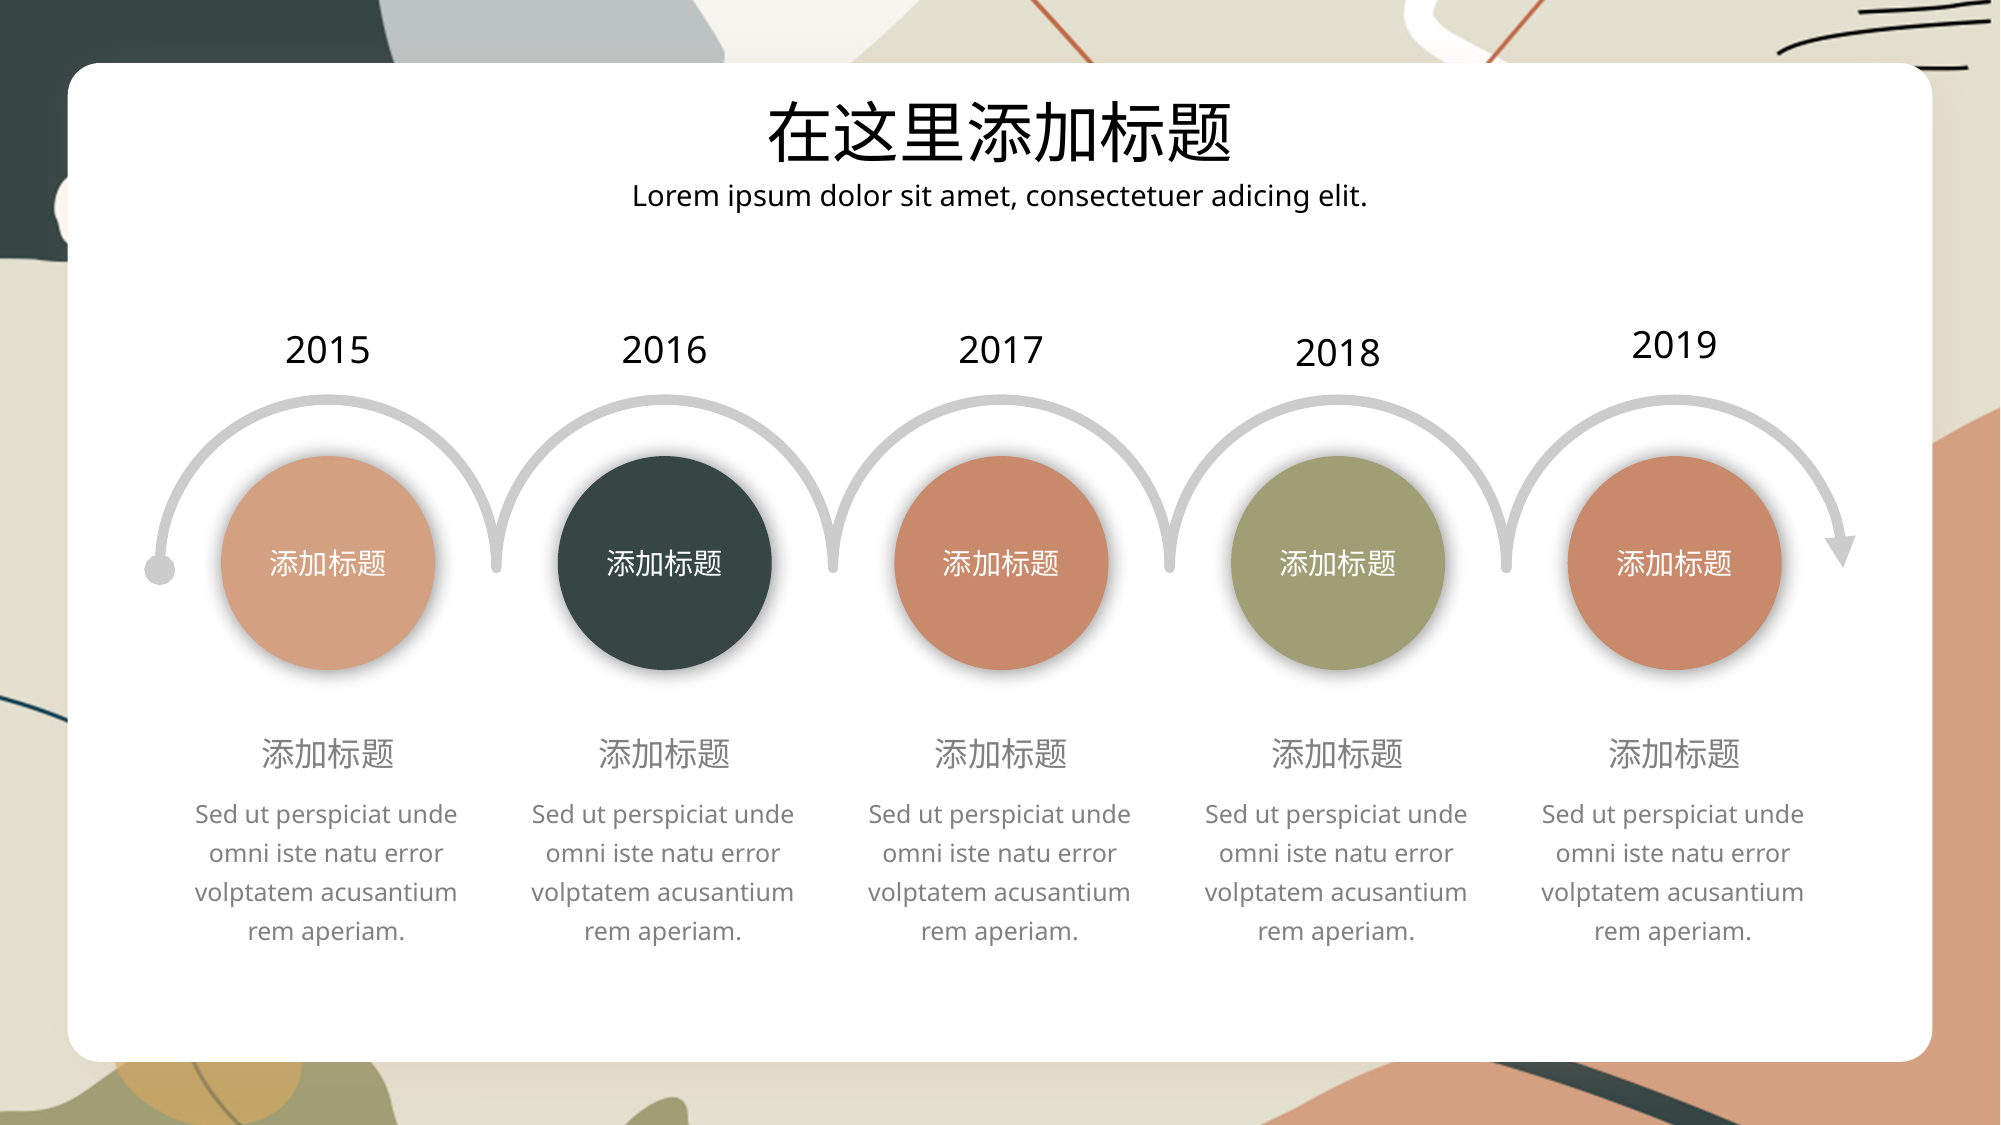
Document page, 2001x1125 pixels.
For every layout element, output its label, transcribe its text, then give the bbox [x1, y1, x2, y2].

text_box Sed ut perspiciat unde omni iste natu error volptatem acusantium rem aperiam. [1518, 782, 1828, 954]
text_box 添加标题 [246, 725, 410, 781]
text_box [832, 398, 1171, 570]
text_box Sed ut perspiciat unde omni iste natu error volptatem acusantium rem aperiam. [508, 782, 818, 954]
text_box Sed ut perspiciat unde omni iste natu error volptatem acusantium rem aperiam. [845, 782, 1155, 954]
text_box 添加标题 [927, 537, 1075, 588]
text_box 2018 [1280, 320, 1396, 382]
text_box 添加标题 [254, 537, 402, 588]
text_box Sed ut perspiciat unde omni iste natu error volptatem acusantium rem aperiam. [172, 782, 481, 954]
text_box [221, 456, 436, 671]
text_box [557, 456, 772, 671]
text_box 添加标题 [1601, 537, 1749, 588]
text_box Sed ut perspiciat unde omni iste natu error volptatem acusantium rem aperiam. [1182, 782, 1491, 954]
text_box 添加标题 [1264, 537, 1412, 588]
text_box 2015 [270, 318, 386, 380]
text_box [153, 398, 498, 576]
picture [0, 0, 2001, 1125]
text_box 添加标题 [1256, 725, 1420, 781]
text_box 在这里添加标题 [751, 83, 1249, 169]
text_box 添加标题 [1593, 725, 1756, 781]
text_box [1567, 456, 1782, 671]
text_box [495, 398, 835, 570]
text_box [894, 456, 1109, 671]
text_box [1231, 456, 1446, 671]
text_box 2017 [943, 318, 1060, 380]
text_box 添加标题 [919, 725, 1083, 781]
text_box 2019 [1616, 313, 1733, 374]
text_box 添加标题 [583, 725, 746, 781]
text_box [1168, 398, 1506, 568]
text_box 2016 [606, 318, 723, 380]
text_box 添加标题 [591, 537, 739, 588]
text_box [1505, 398, 1849, 570]
text_box Lorem ipsum dolor sit amet, consectetuer adicing elit. [616, 169, 1384, 220]
